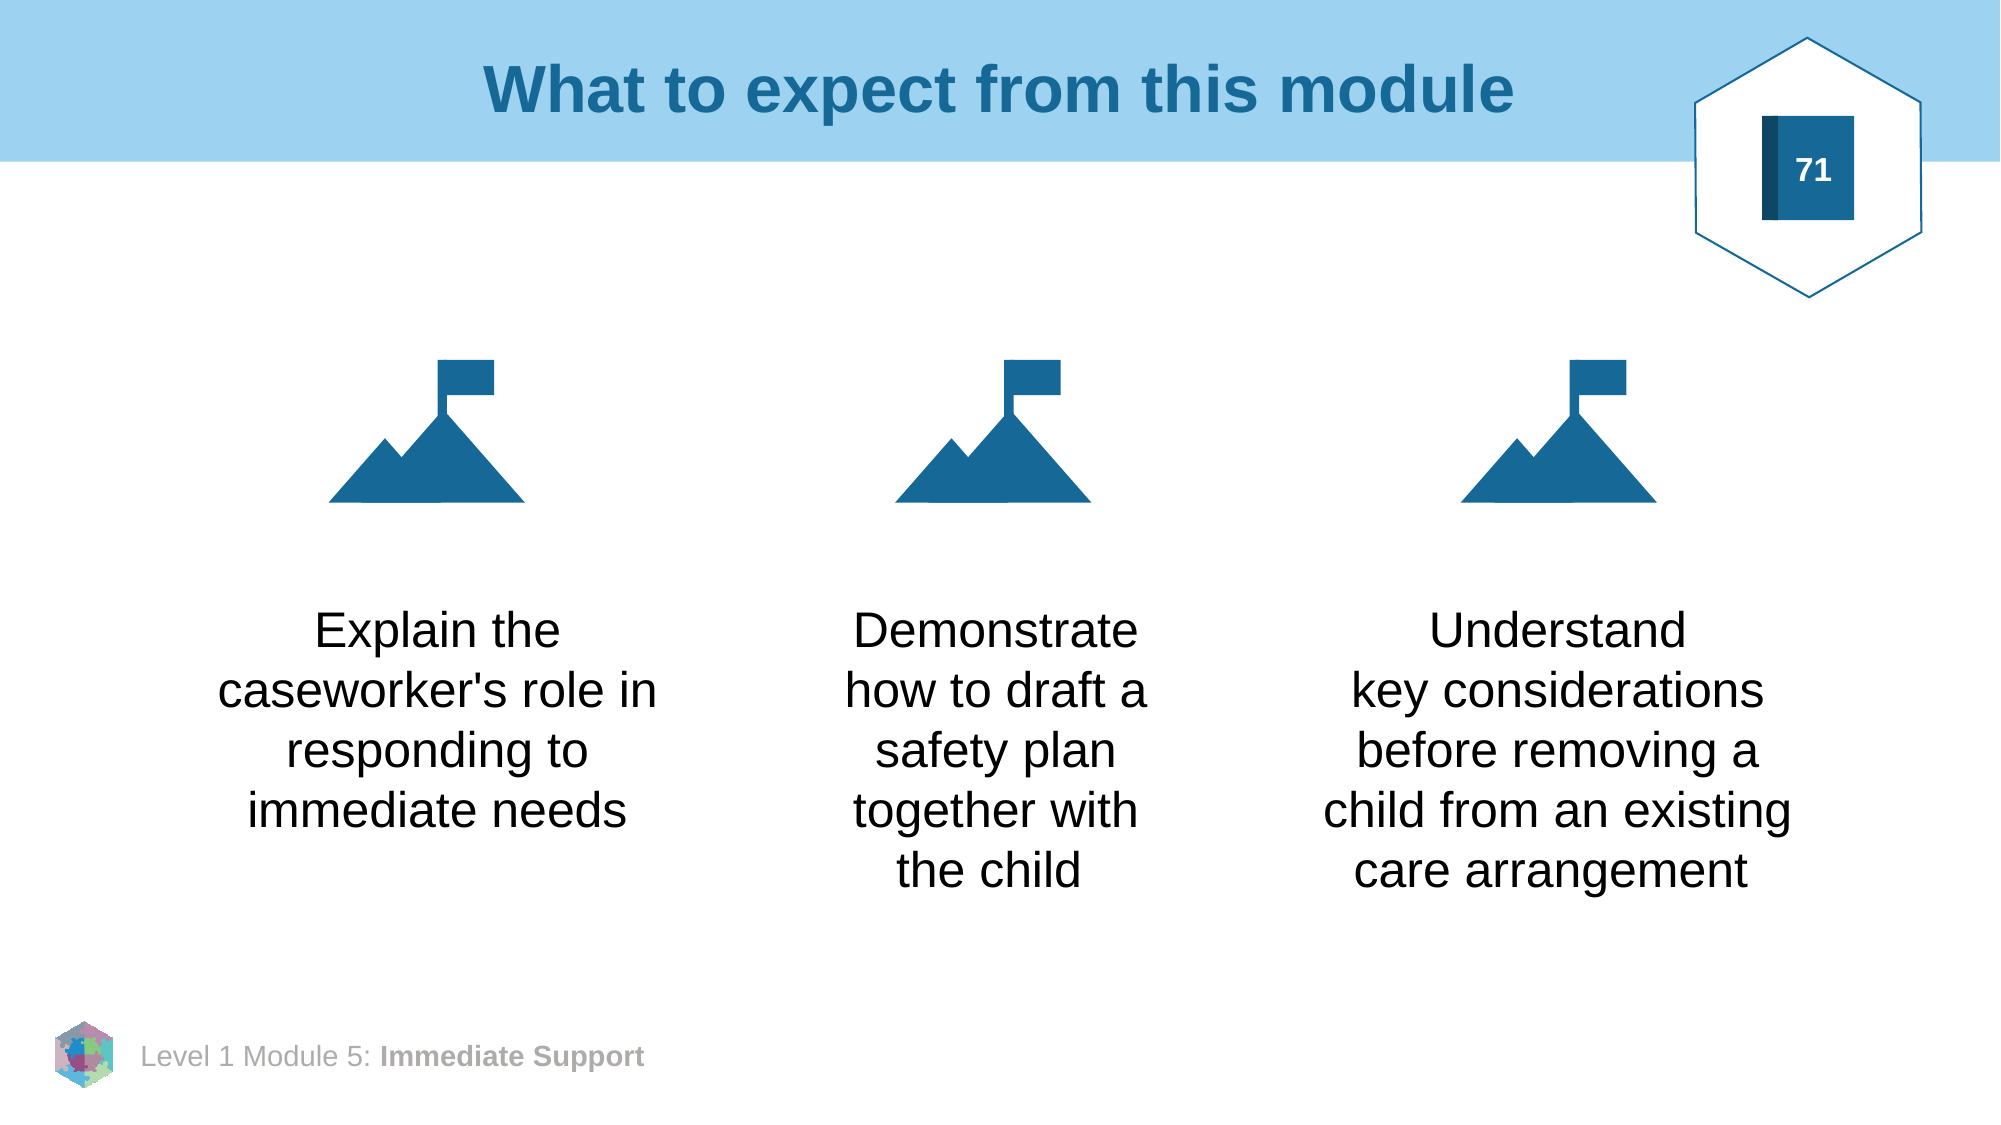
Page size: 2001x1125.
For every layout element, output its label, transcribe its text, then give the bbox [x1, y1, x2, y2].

title What to expect from this module [137, 19, 1863, 163]
text_box Demonstrate how to draft a safety plan together with the child [804, 590, 1188, 905]
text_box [895, 359, 1092, 503]
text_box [1460, 359, 1658, 503]
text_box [1677, 55, 1939, 280]
text_box Understand key considerations before removing a child from an existing care arrangement [1299, 590, 1817, 905]
picture [55, 1021, 113, 1088]
text_box Explain the caseworker's role in responding to immediate needs [195, 590, 680, 845]
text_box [328, 359, 525, 503]
